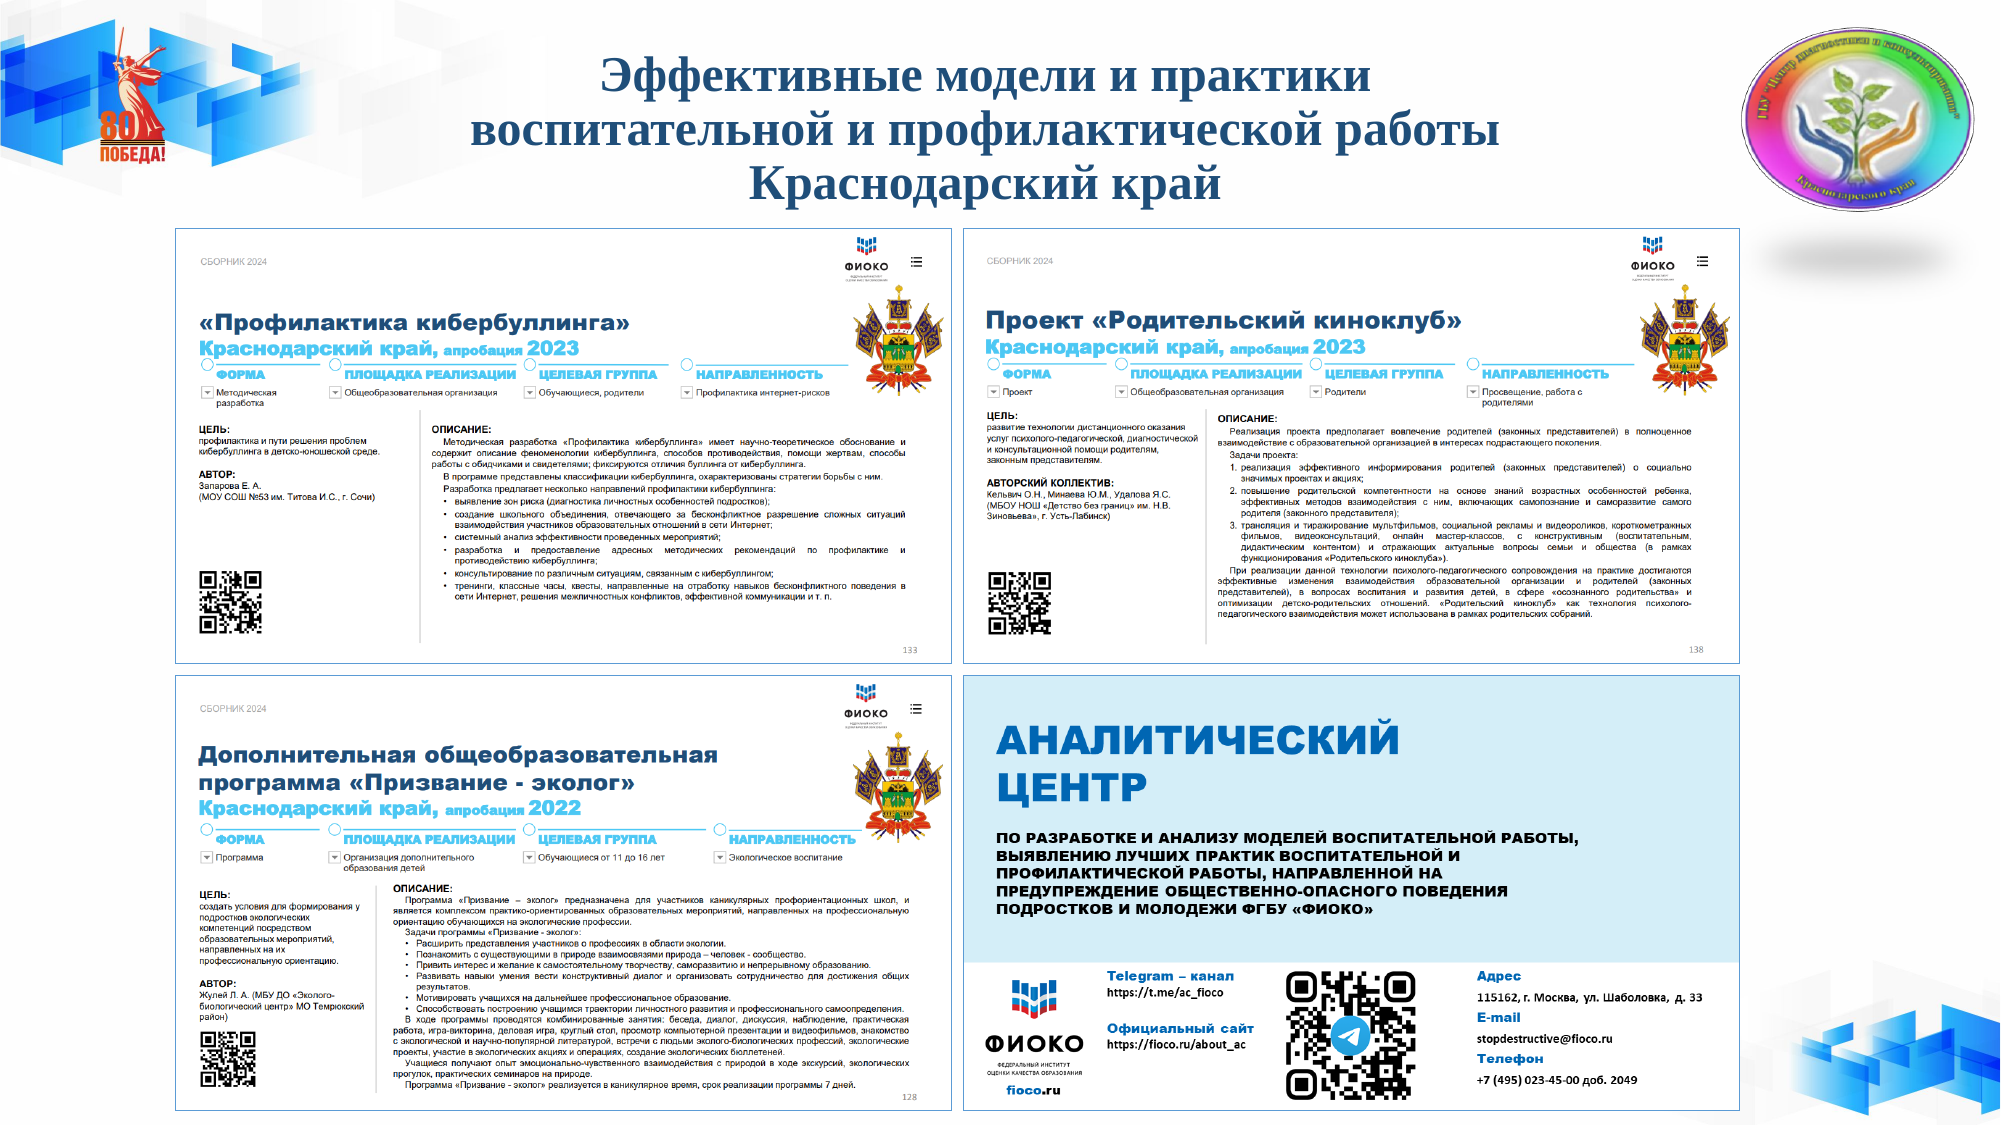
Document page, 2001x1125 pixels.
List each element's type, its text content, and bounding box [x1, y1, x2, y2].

text_box Эффективные модели и практики воспитательной и профилактической работы Краснодарский край [400, 41, 1570, 184]
picture [0, 0, 2001, 1125]
